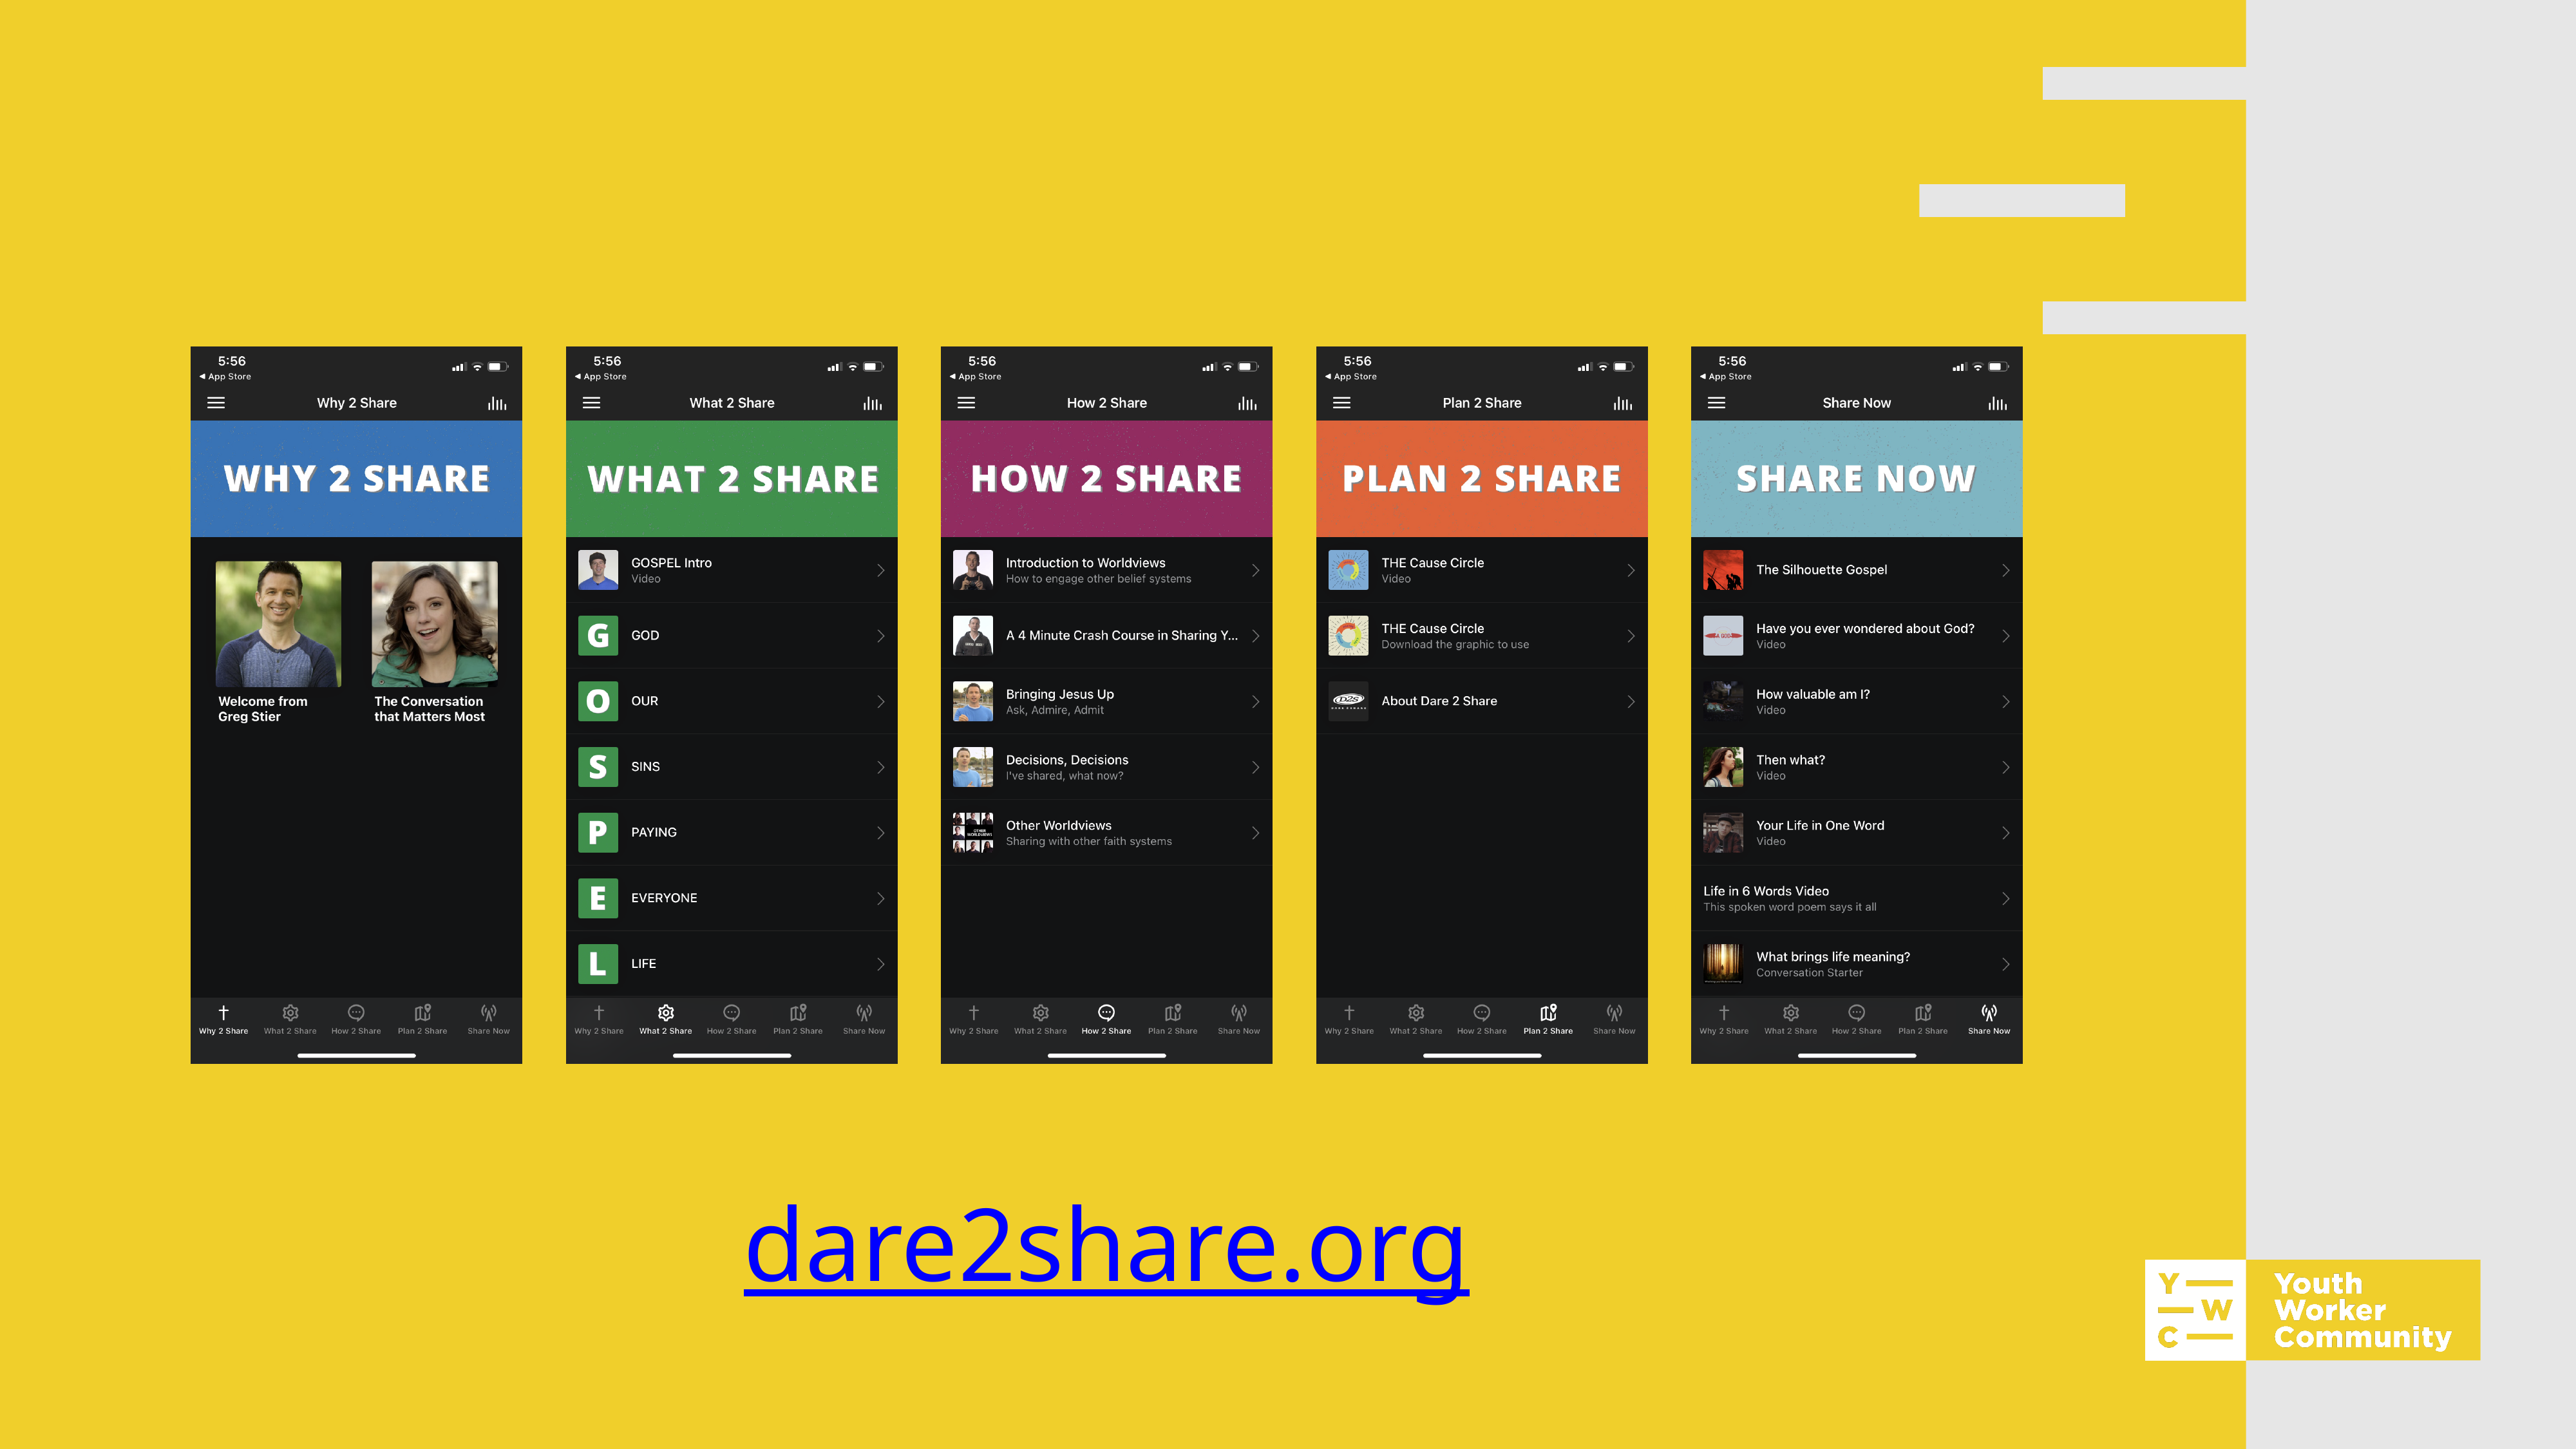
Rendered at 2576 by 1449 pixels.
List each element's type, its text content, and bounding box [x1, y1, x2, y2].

text_box dare2share.org [738, 1162, 1475, 1323]
picture [1691, 346, 2023, 1064]
picture [1316, 346, 1648, 1064]
picture [565, 346, 898, 1064]
picture [2145, 1260, 2452, 1361]
picture [191, 346, 522, 1064]
picture [941, 346, 1273, 1064]
